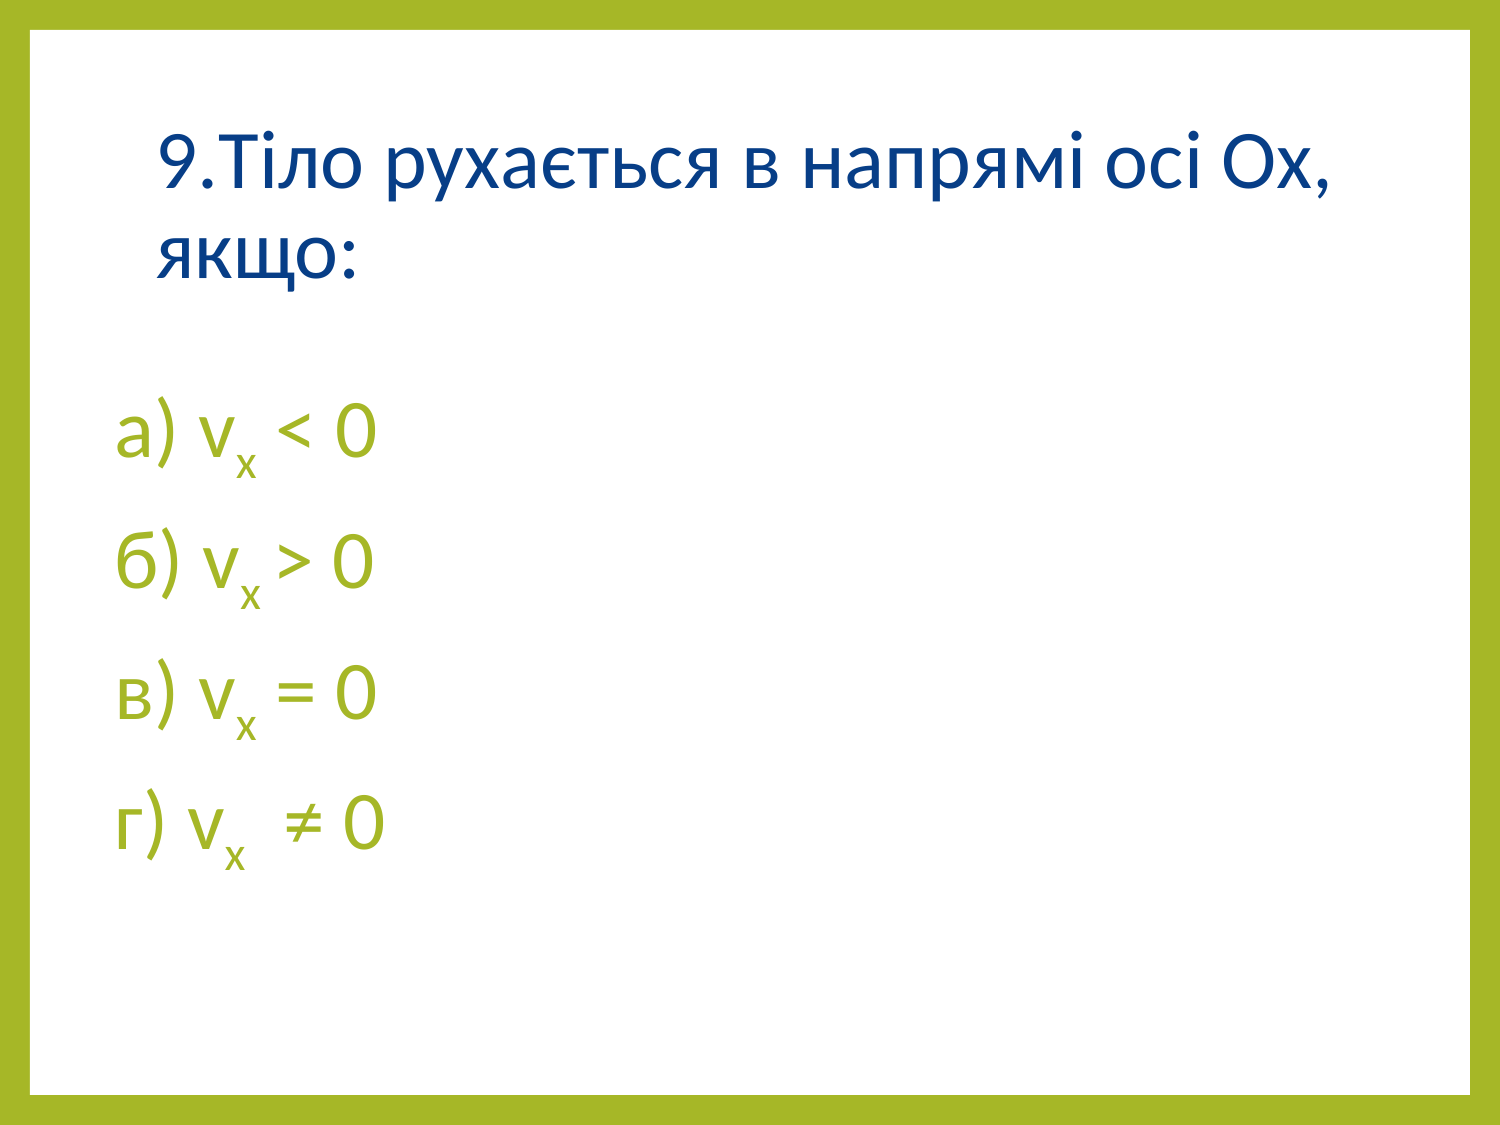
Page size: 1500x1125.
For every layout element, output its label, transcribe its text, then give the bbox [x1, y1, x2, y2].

list а) vx < 0 б) vx > 0 в) vx = 0 г) vx ≠ 0 [0, 349, 1483, 1125]
title 9.Тіло рухається в напрямі осі Ох, якщо: [140, 99, 1356, 323]
